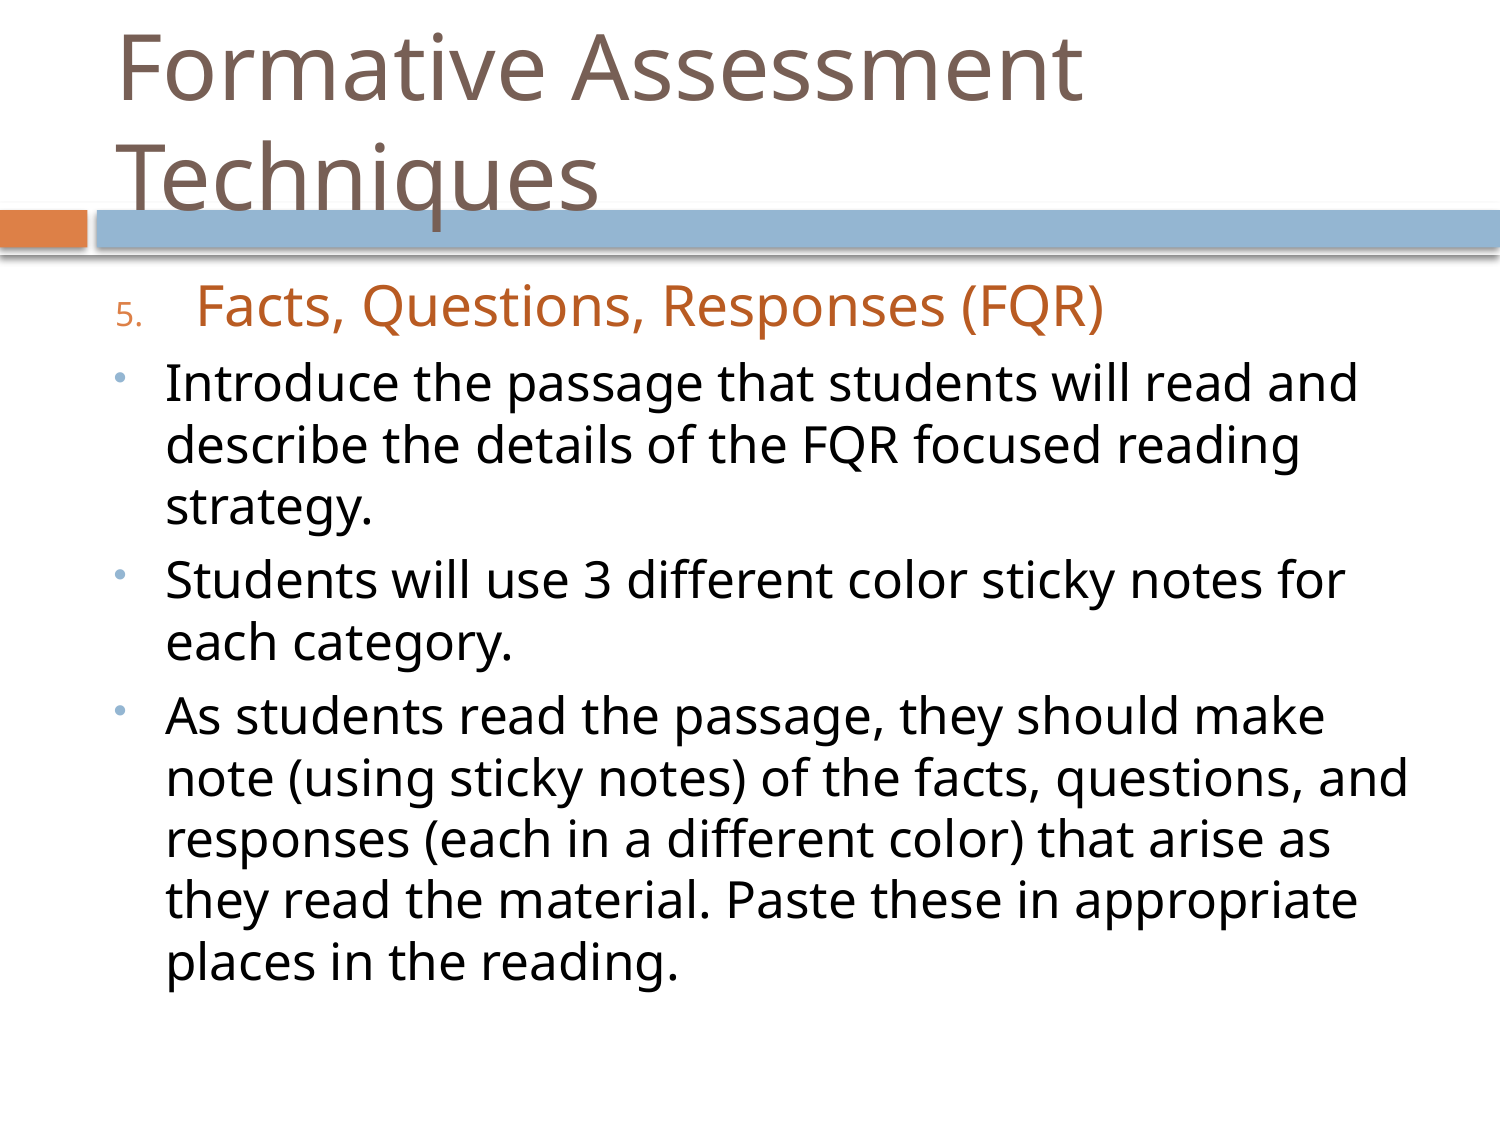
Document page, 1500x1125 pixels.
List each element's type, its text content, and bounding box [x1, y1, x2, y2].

title Formative Assessment Techniques [100, 37, 1438, 200]
list Facts, Questions, Responses (FQR) Introduce the passage that students will read and describe the details of the FQR focused reading strategy. Students will use 3 different color sticky notes for each category. As students read the passage, they should make note (using sticky notes) of the facts, questions, and responses (each in a different color) that arise as they read the material. Paste these in appropriate places in the reading. [100, 262, 1438, 1000]
